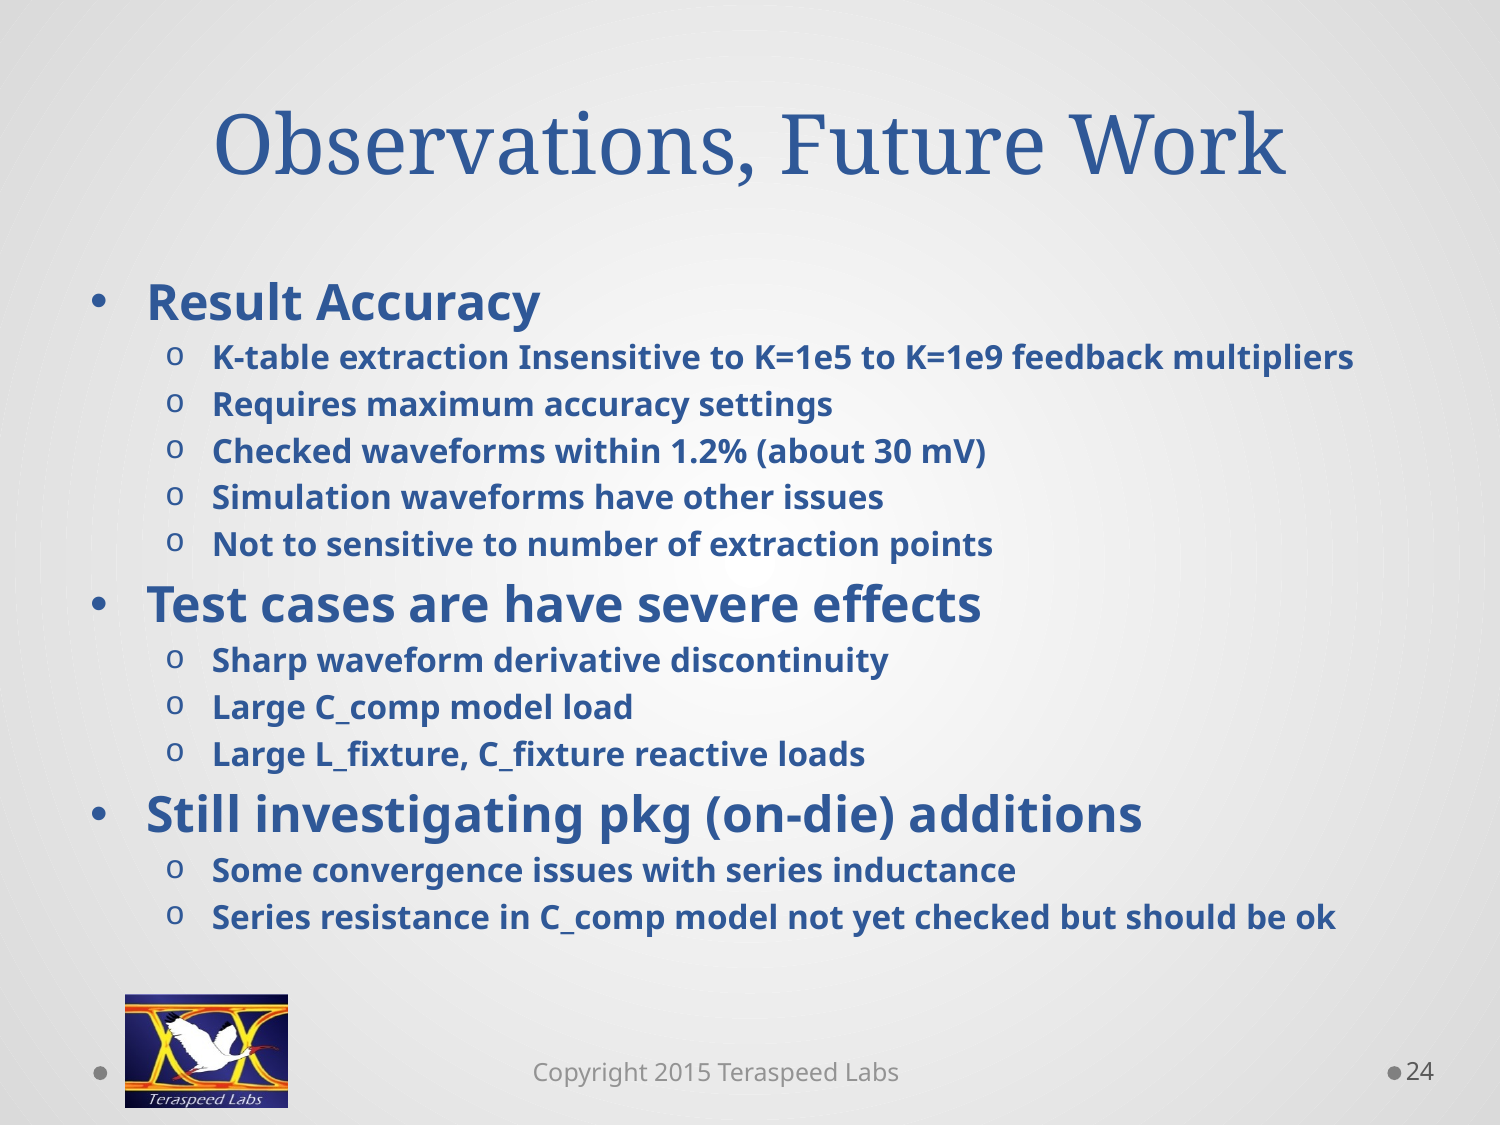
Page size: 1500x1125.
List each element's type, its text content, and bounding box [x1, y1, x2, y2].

footer Copyright 2015 Teraspeed Labs [525, 1043, 993, 1103]
picture [125, 1005, 288, 1108]
list Result Accuracy K-table extraction Insensitive to K=1e5 to K=1e9 feedback multipliers Requires maximum accuracy settings Checked waveforms within 1.2% (about 30 mV) Simulation waveforms have other issues Not to sensitive to number of extraction points Test cases are have severe effects Sharp waveform derivative discontinuity Large C_comp model load Large L_fixture, C_fixture reactive loads Still investigating pkg (on-die) additions Some convergence issues with series inductance Series resistance in C_comp model not yet checked but should be ok [75, 262, 1425, 1005]
slide_number 24 [1401, 1042, 1494, 1103]
title Observations, Future Work [75, 0, 1425, 262]
